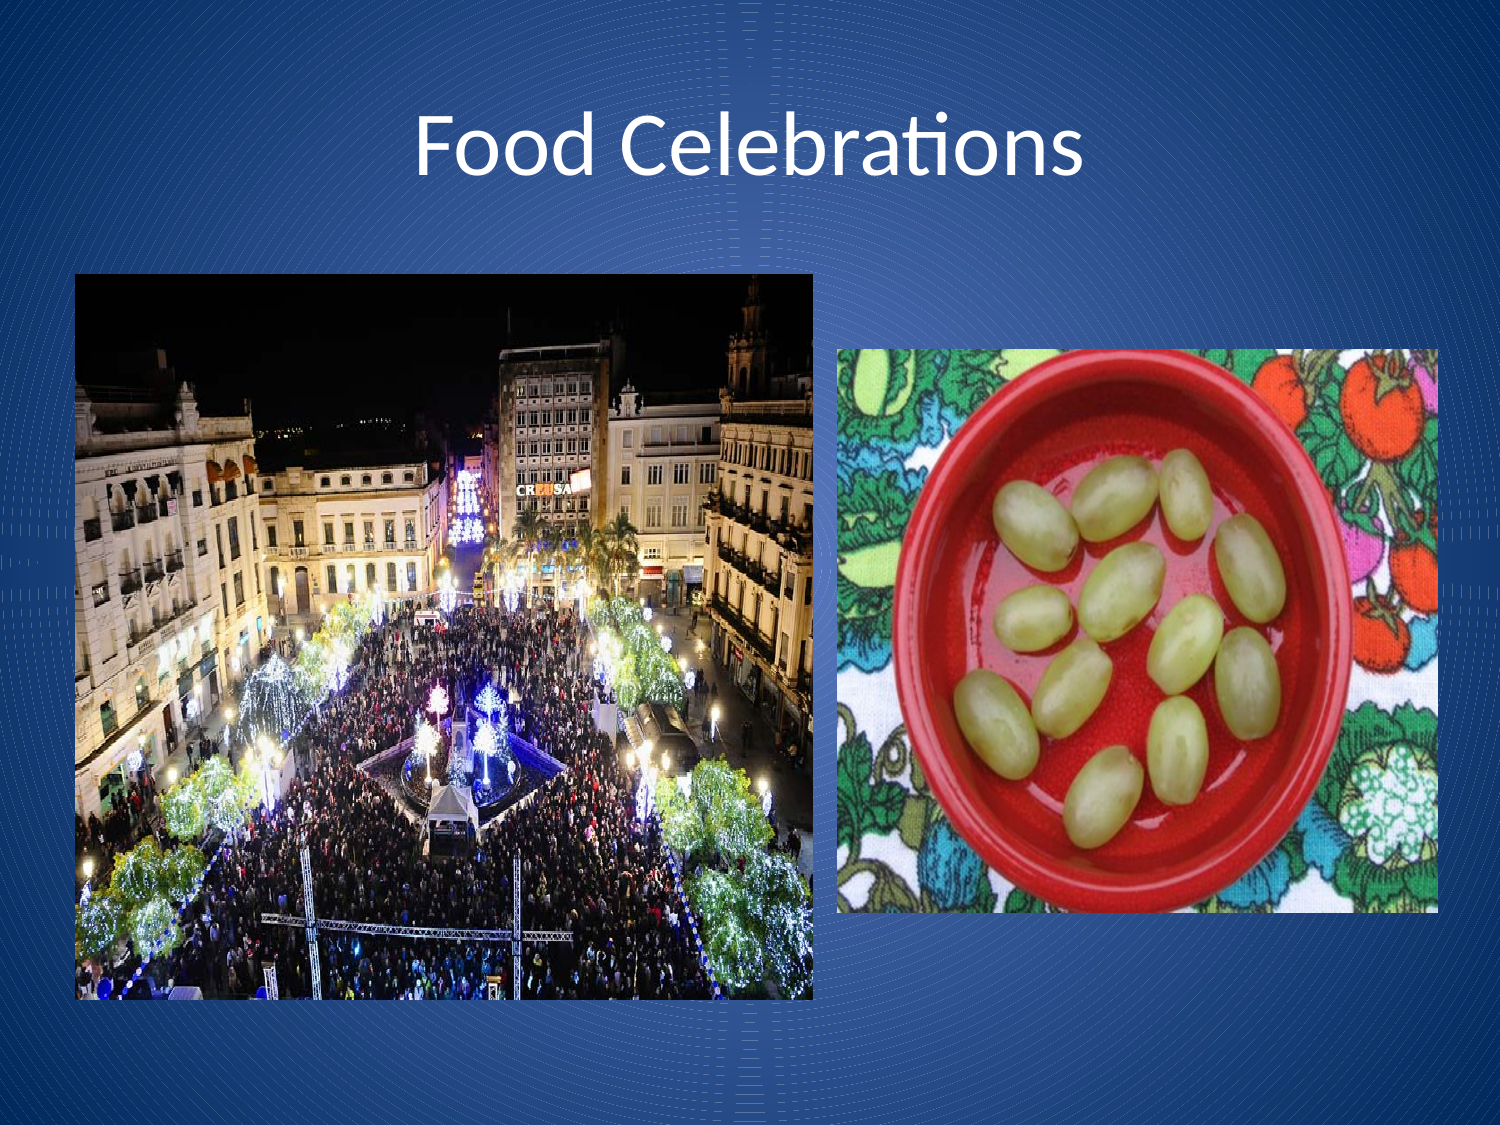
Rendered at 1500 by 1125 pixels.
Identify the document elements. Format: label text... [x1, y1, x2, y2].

picture [74, 274, 813, 1001]
text_box [25, 0, 1174, 378]
title Food Celebrations [1174, 45, 1425, 233]
picture [837, 349, 1438, 913]
